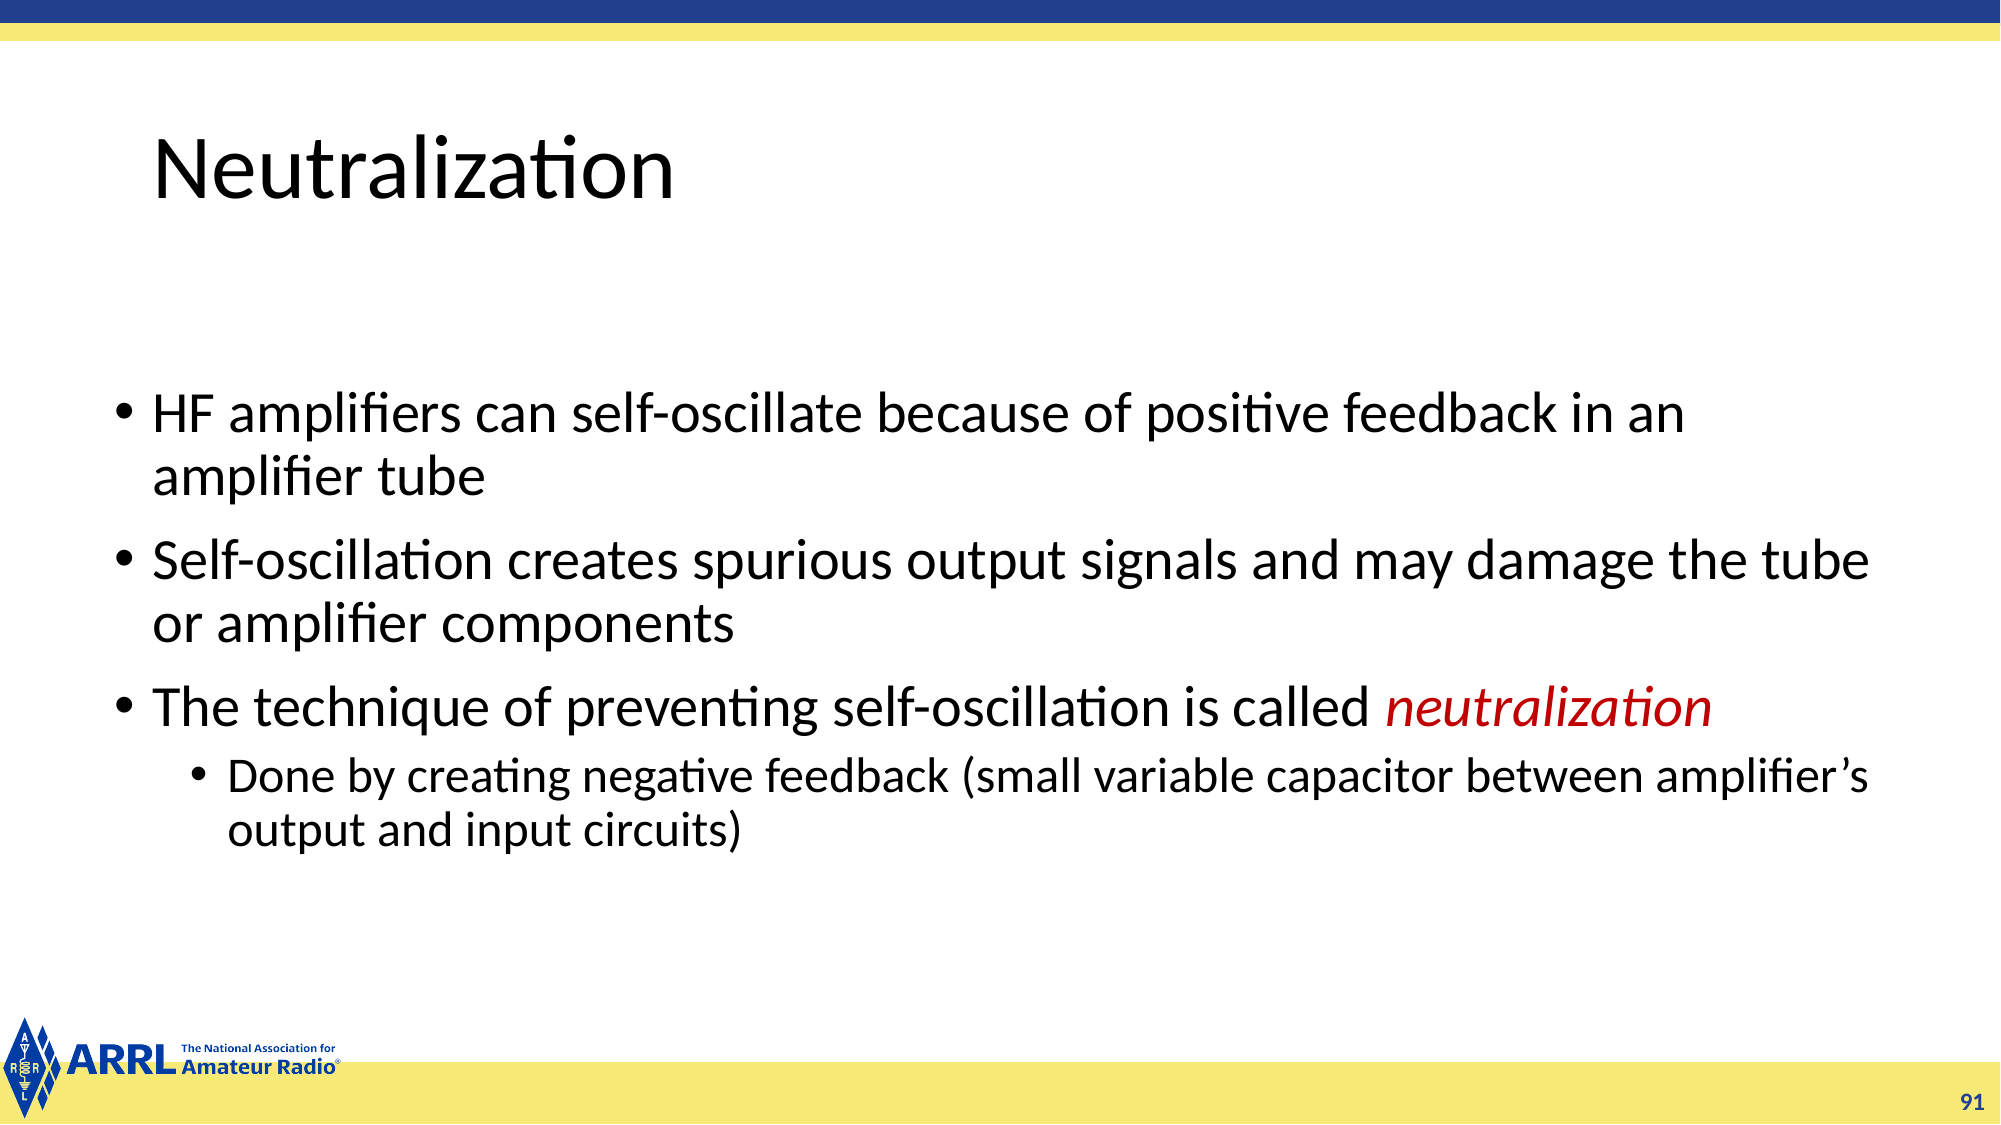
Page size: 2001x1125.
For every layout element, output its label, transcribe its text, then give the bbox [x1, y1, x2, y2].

picture [1, 1015, 342, 1121]
title Neutralization [137, 59, 1863, 278]
list HF amplifiers can self-oscillate because of positive feedback in an amplifier tube Self-oscillation creates spurious output signals and may damage the tube or amplifier components The technique of preventing self-oscillation is called neutralization Done by creating negative feedback (small variable capacitor between amplifier’s output and input circuits) [99, 375, 1900, 1075]
